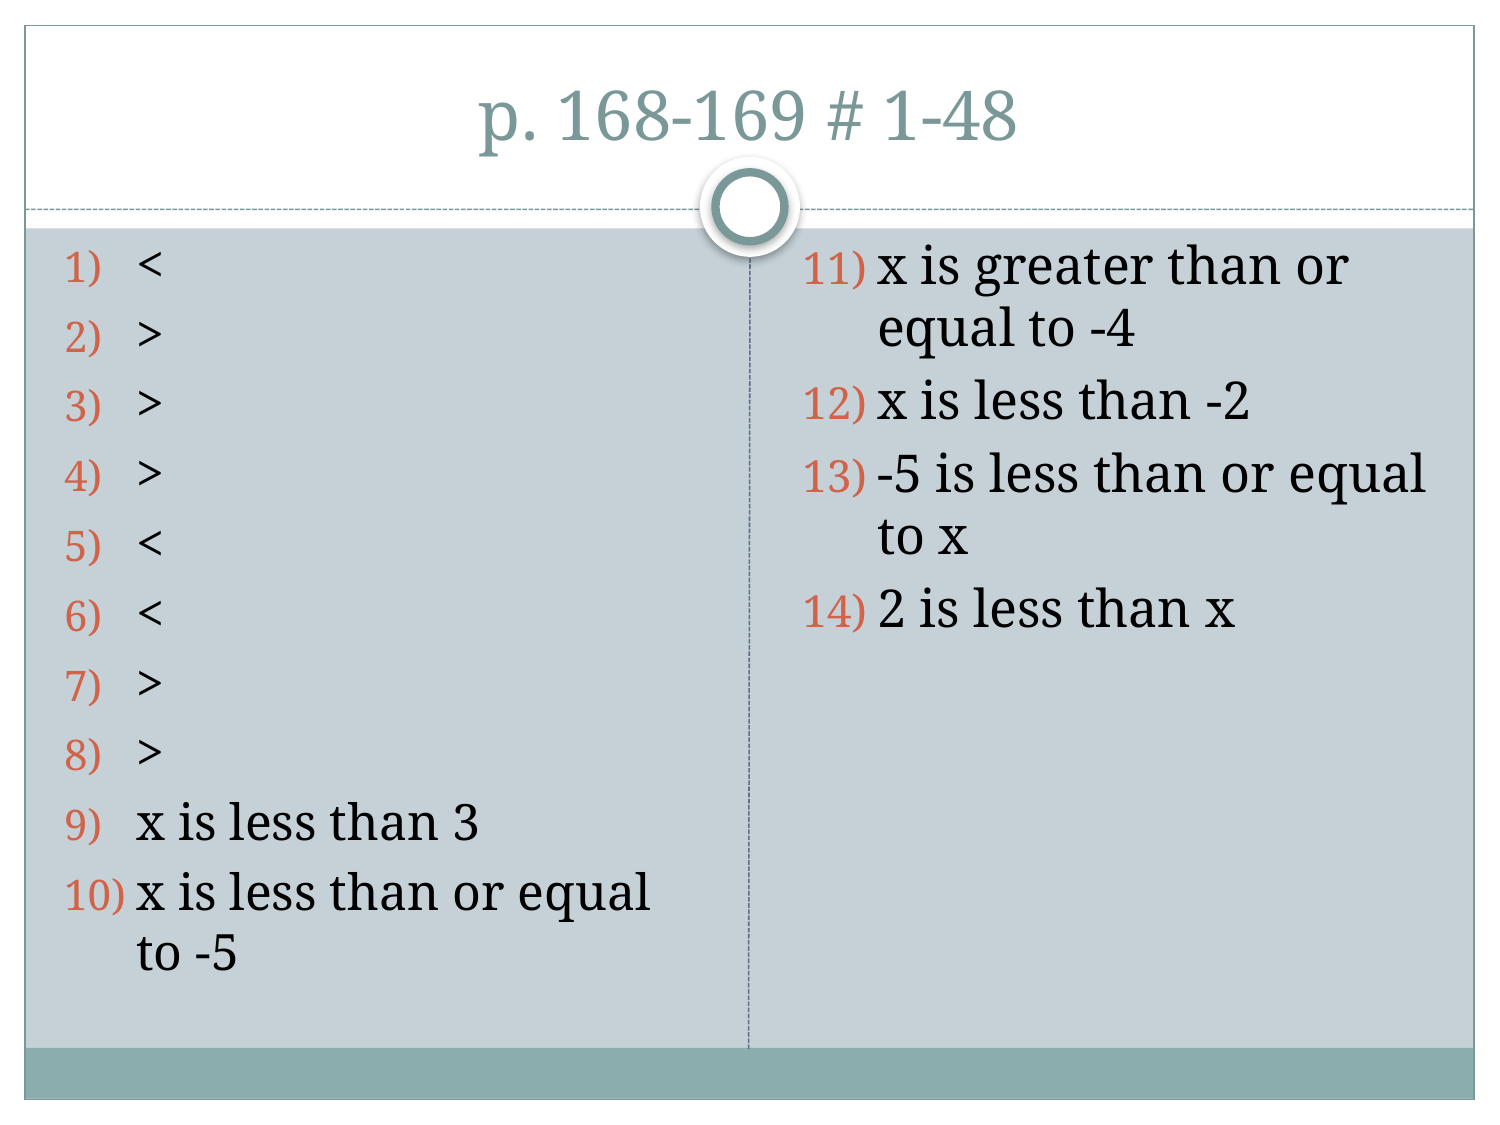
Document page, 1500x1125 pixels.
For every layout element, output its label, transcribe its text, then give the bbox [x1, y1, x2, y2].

title p. 168-169 # 1-48 [49, 37, 1450, 162]
list < > > > < < > > x is less than 3 x is less than or equal to -5 [49, 224, 712, 993]
list x is greater than or equal to -4 x is less than -2 -5 is less than or equal to x 2 is less than x [787, 224, 1450, 993]
